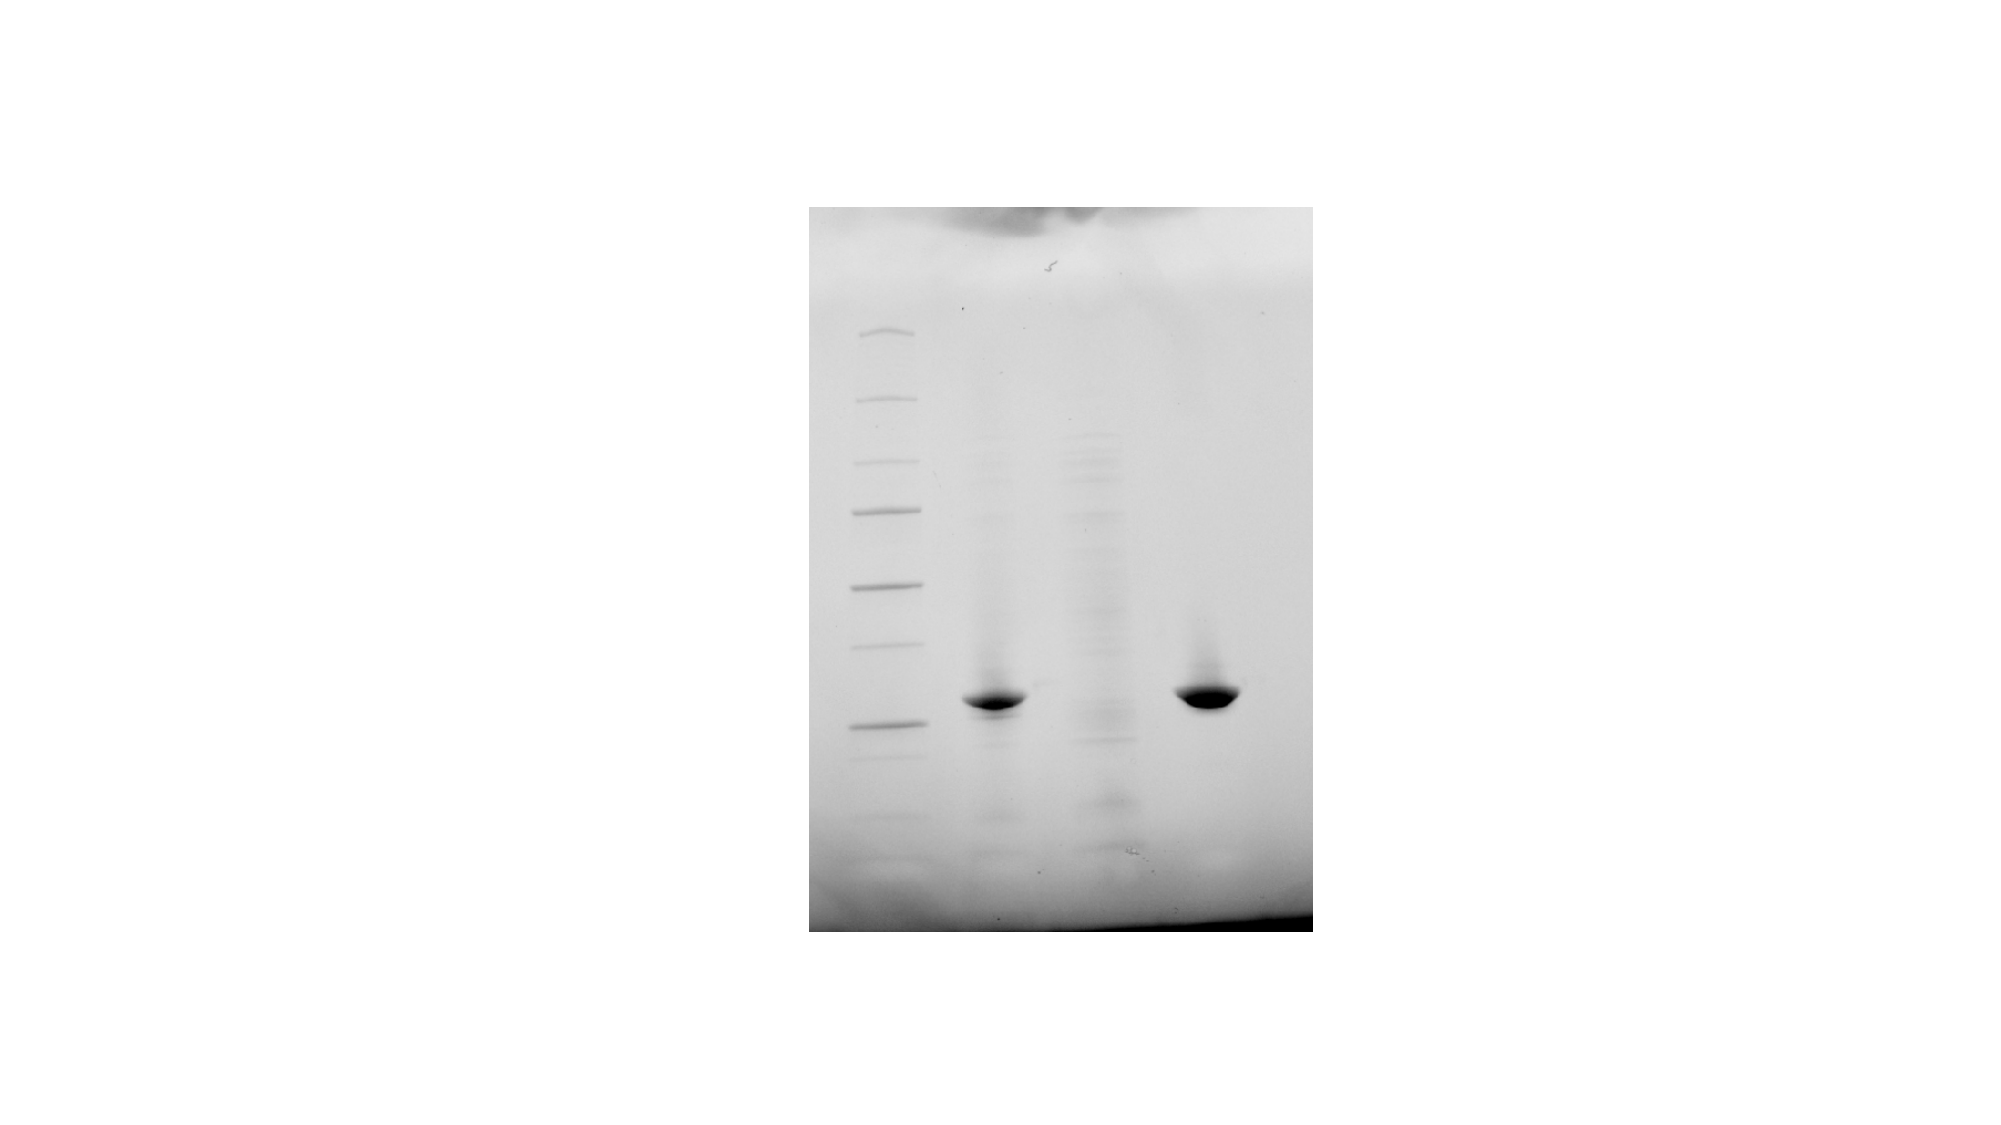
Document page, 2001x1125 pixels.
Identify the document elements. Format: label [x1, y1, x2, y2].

list [809, 207, 1313, 932]
